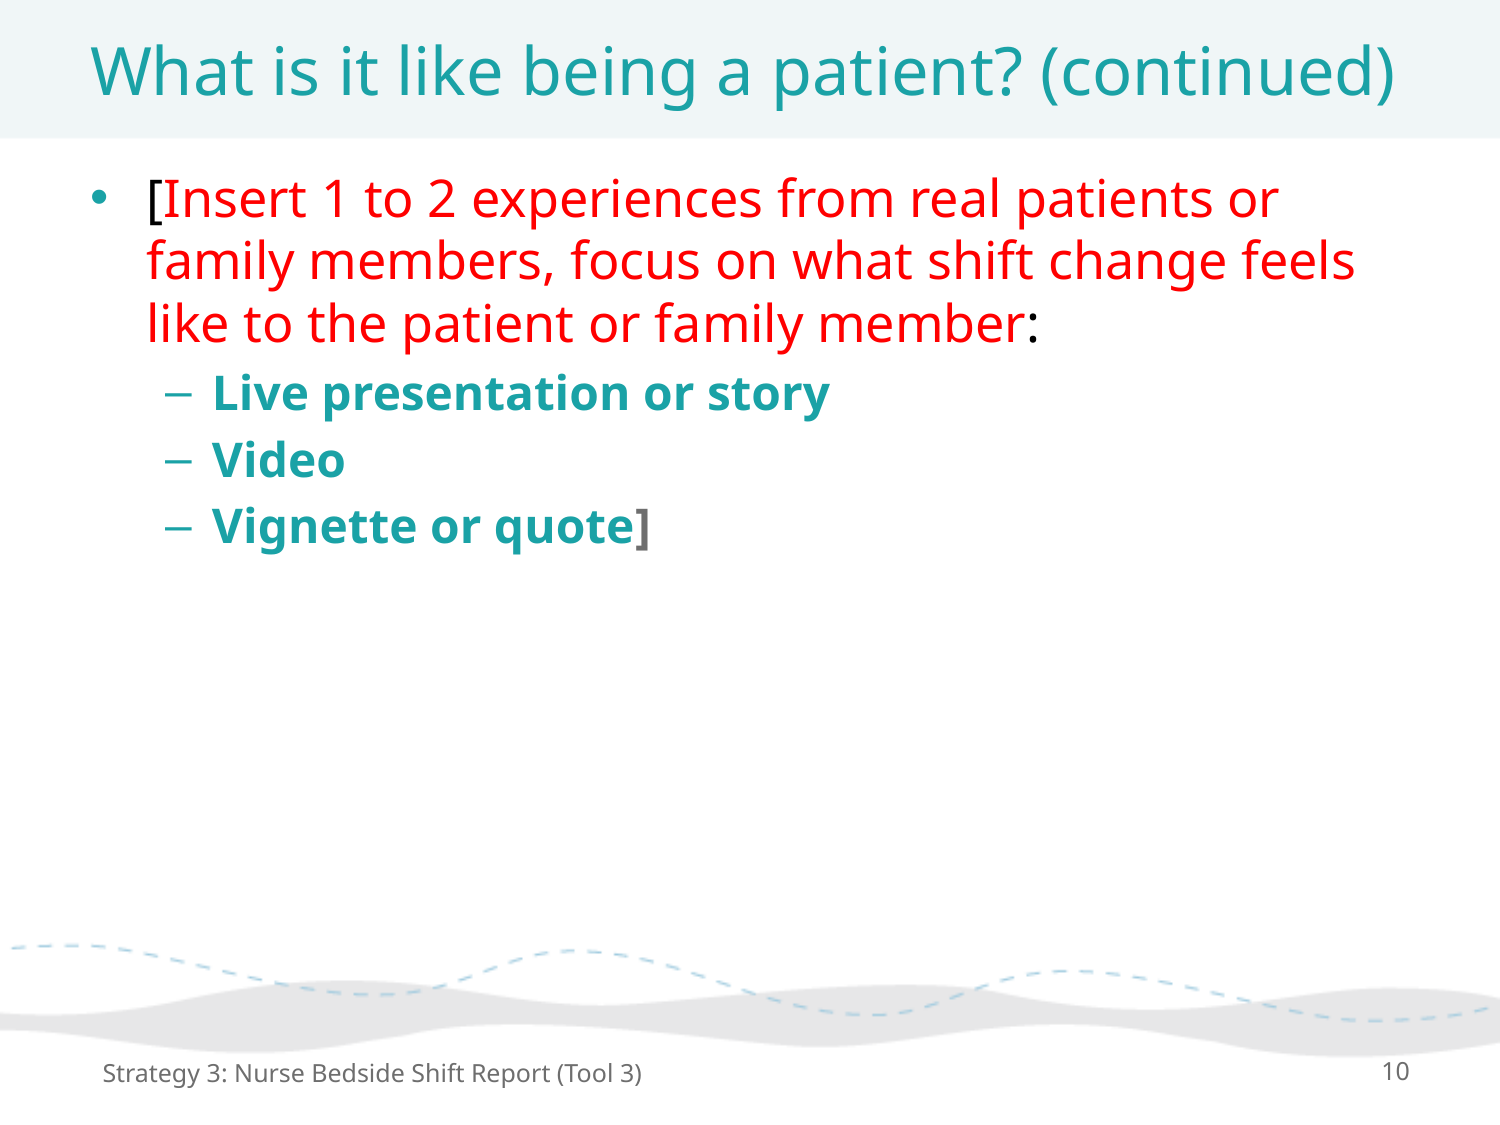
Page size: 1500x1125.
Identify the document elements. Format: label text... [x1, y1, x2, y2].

title What is it like being a patient? (continued) [75, 0, 1425, 138]
footer Strategy 3: Nurse Bedside Shift Report (Tool 3) [87, 1042, 763, 1103]
picture [0, 0, 1500, 1125]
slide_number 10 [1074, 1042, 1425, 1103]
list [Insert 1 to 2 experiences from real patients or family members, focus on what shift change feels like to the patient or family member: Live presentation or story Video Vignette or quote] [75, 157, 1425, 900]
